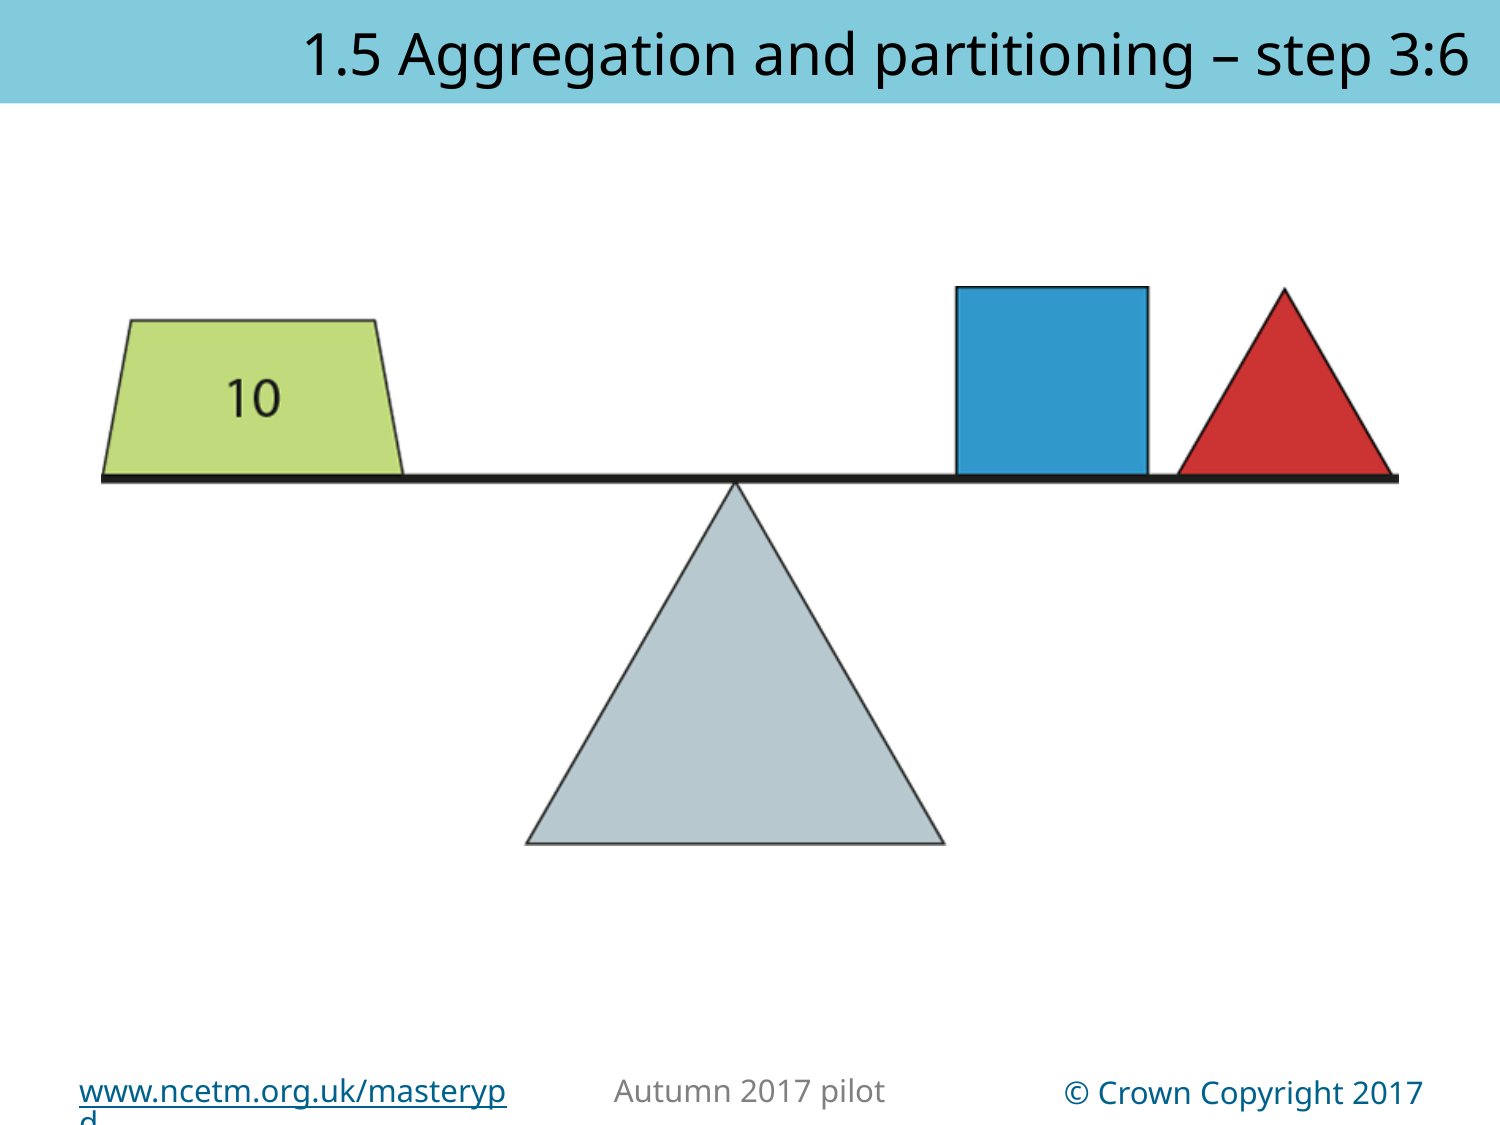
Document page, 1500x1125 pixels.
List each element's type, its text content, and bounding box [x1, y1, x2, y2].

list 1.5 Aggregation and partitioning – step 3:6 [0, 0, 1500, 104]
picture [101, 286, 1399, 846]
